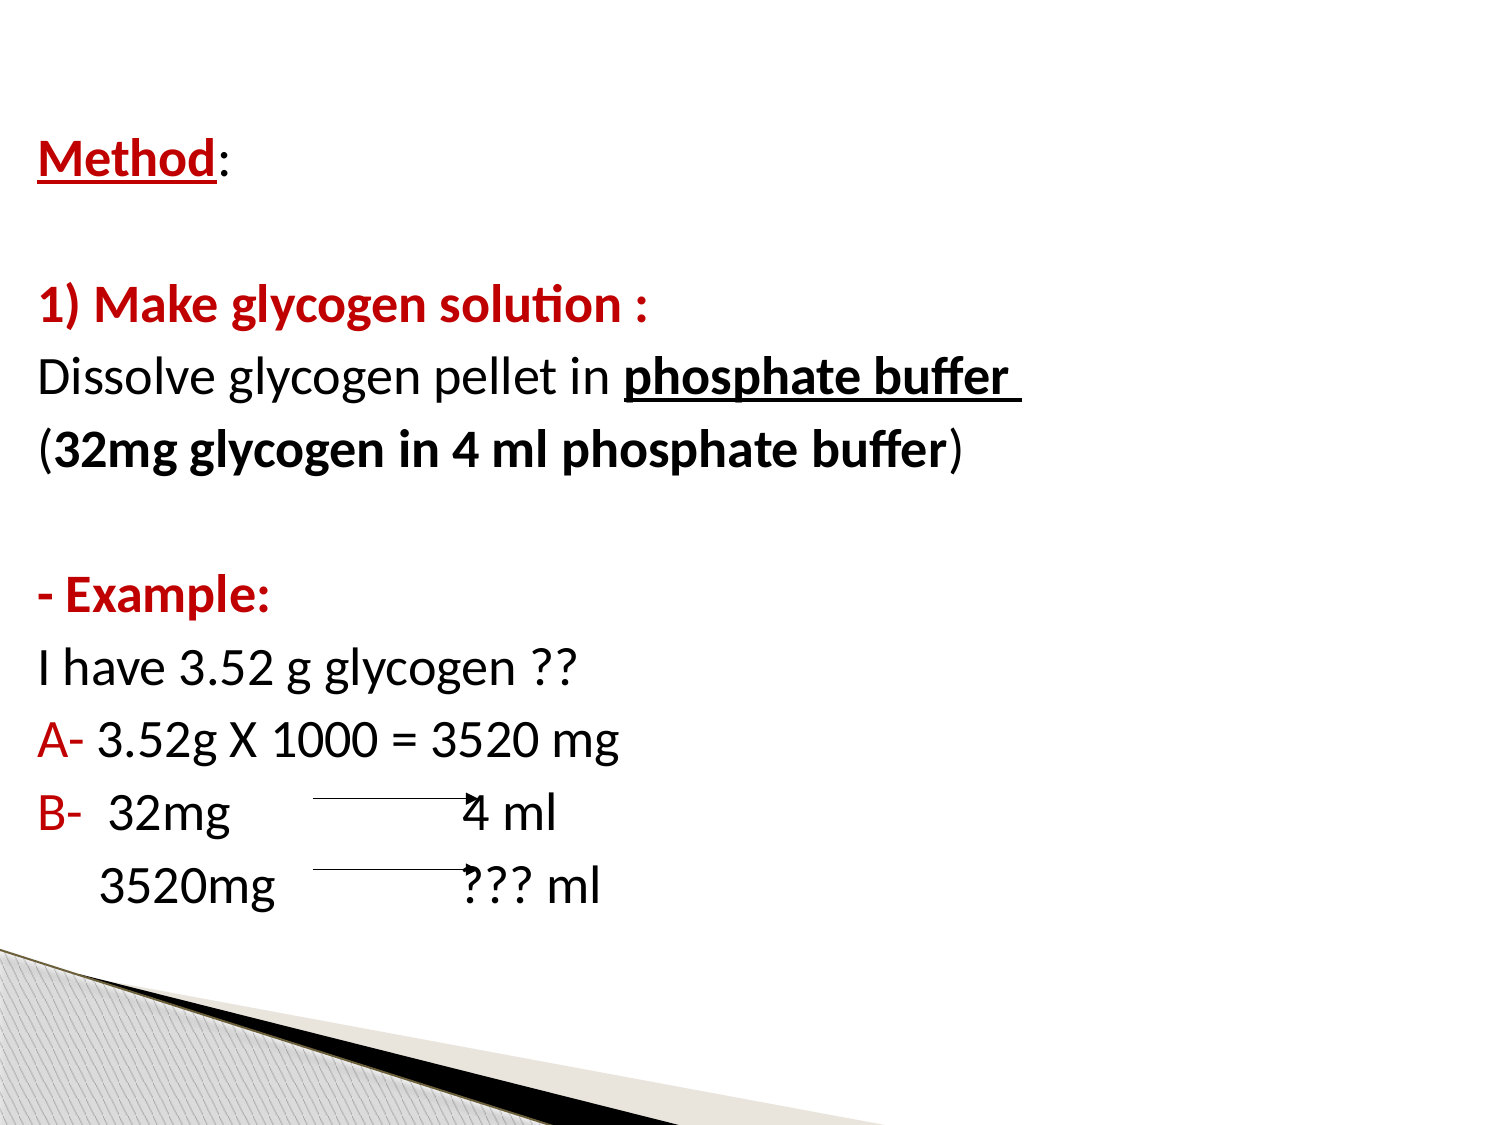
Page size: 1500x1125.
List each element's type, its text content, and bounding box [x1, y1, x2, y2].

list Method: 1) Make glycogen solution : Dissolve glycogen pellet in phosphate buffer (32mg glycogen in 4 ml phosphate buffer) - Example: I have 3.52 g glycogen ?? A- 3.52g X 1000 = 3520 mg B- 32mg 4 ml 3520mg ??? ml [5, 42, 1500, 925]
